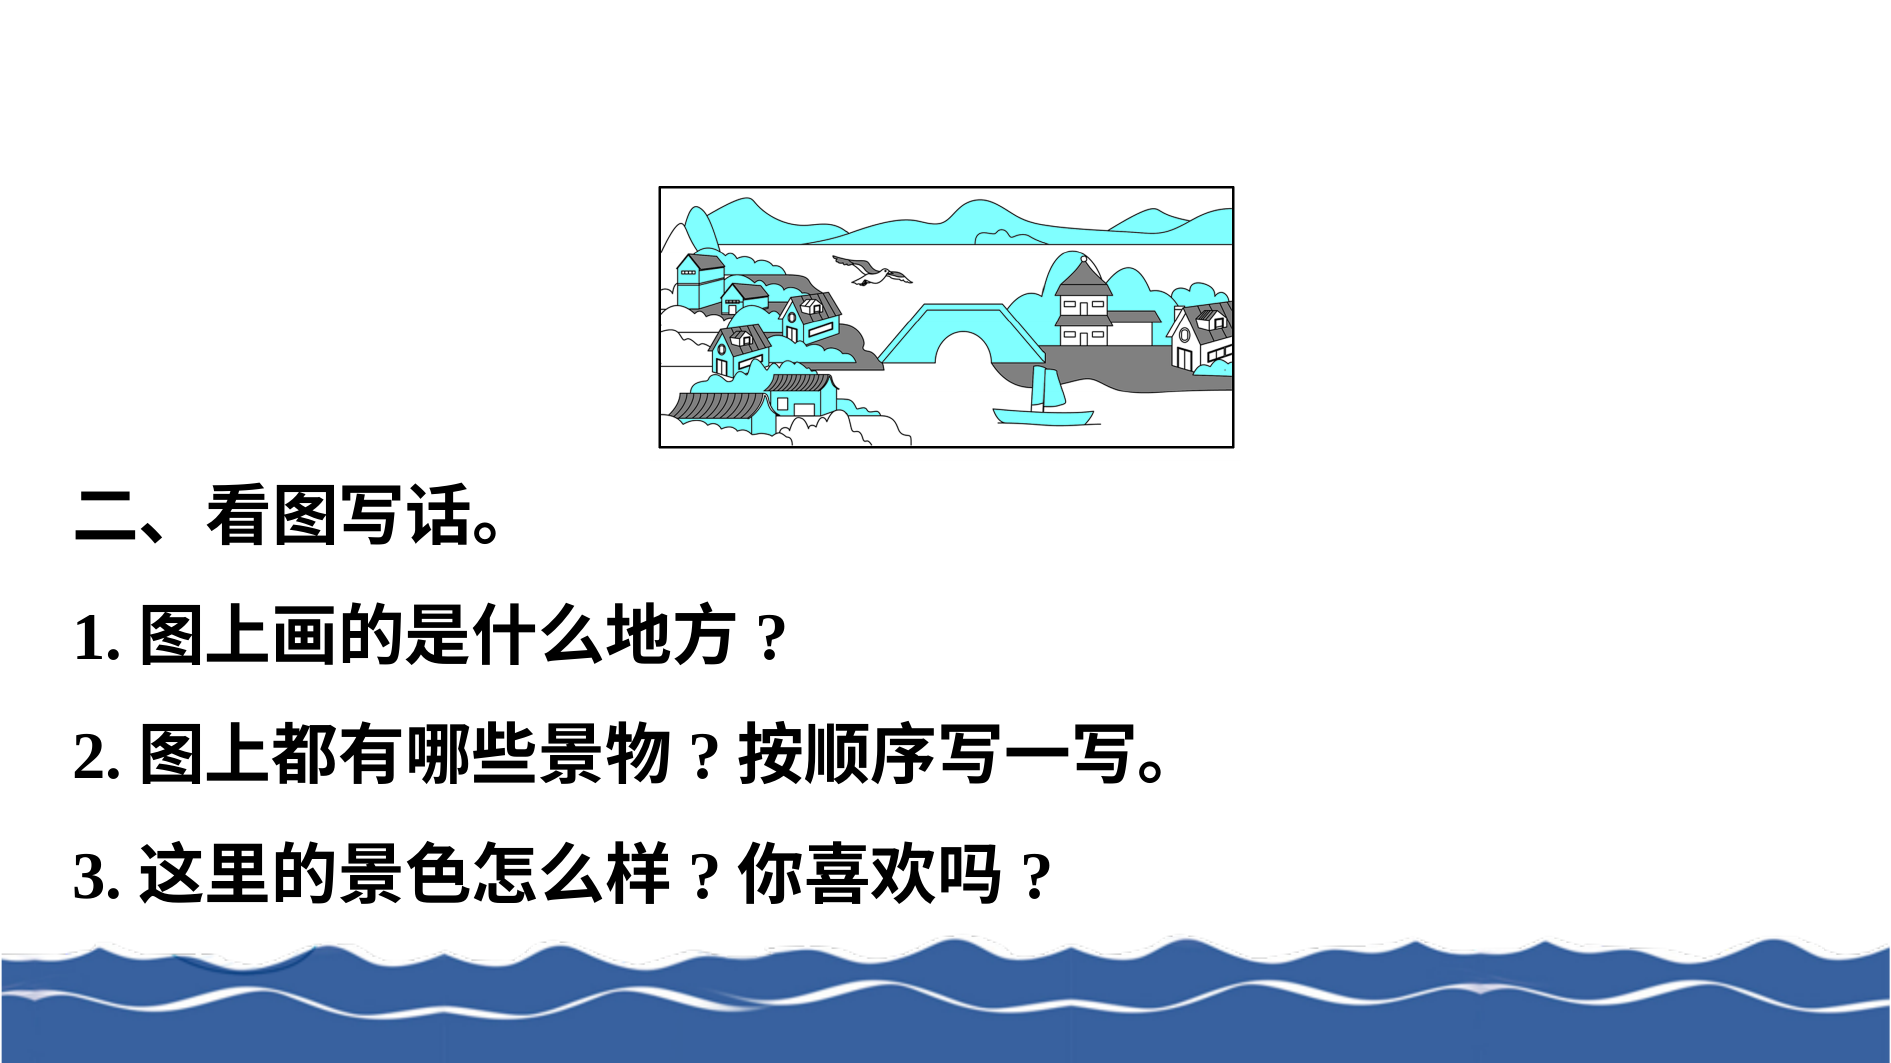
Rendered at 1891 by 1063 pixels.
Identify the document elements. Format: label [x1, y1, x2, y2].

text_box [57, 183, 1835, 925]
picture [1, 886, 1891, 1063]
